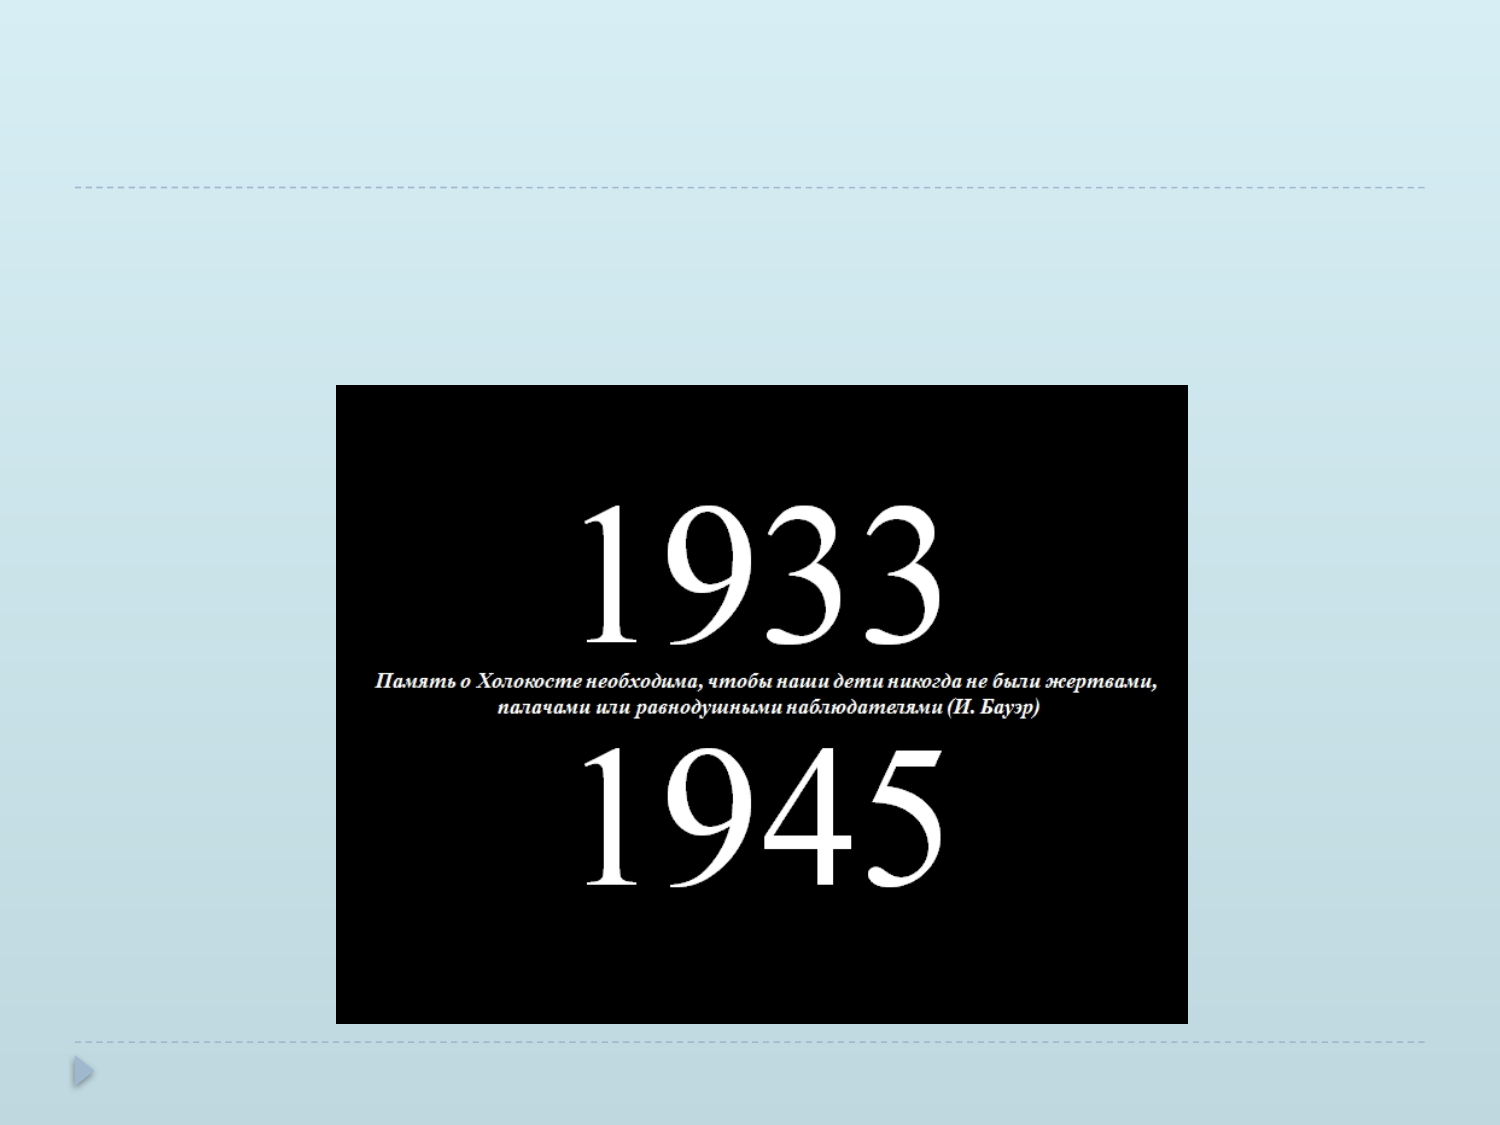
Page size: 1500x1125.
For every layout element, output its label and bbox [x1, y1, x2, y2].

list [336, 385, 1188, 1024]
